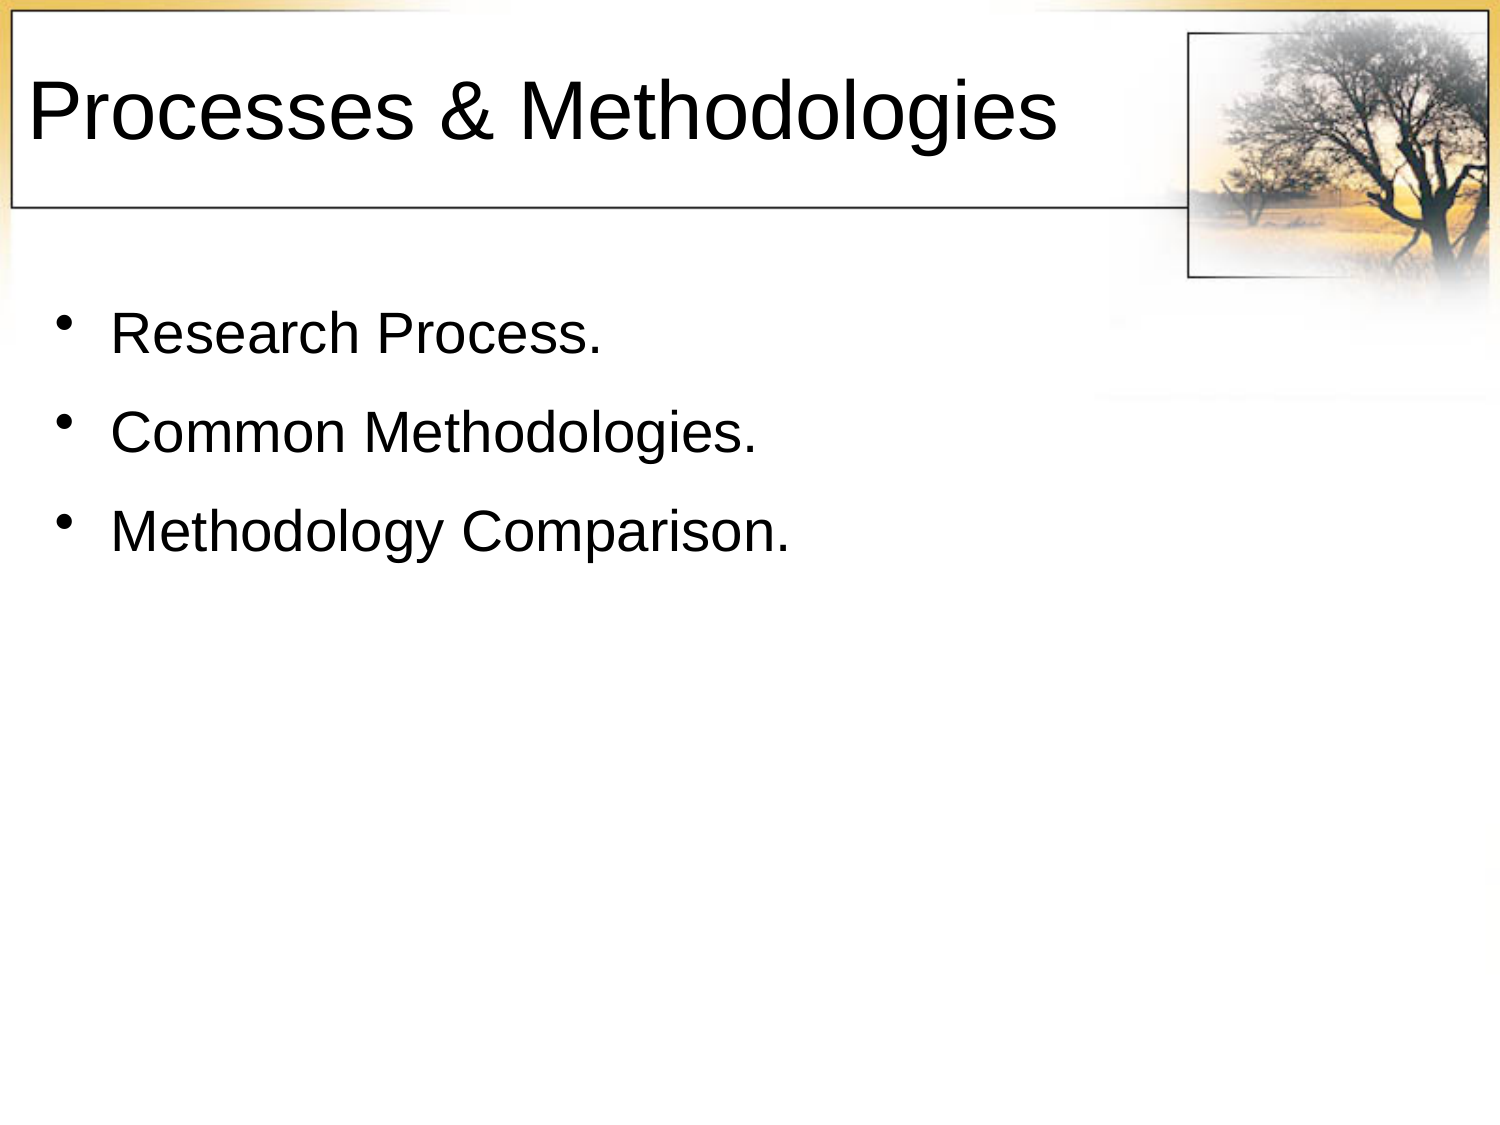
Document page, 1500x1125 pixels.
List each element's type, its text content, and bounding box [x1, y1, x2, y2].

picture [0, 0, 1500, 1125]
list Research Process. Common Methodologies. Methodology Comparison. [39, 287, 1453, 1001]
title Processes & Methodologies [12, 12, 1188, 201]
